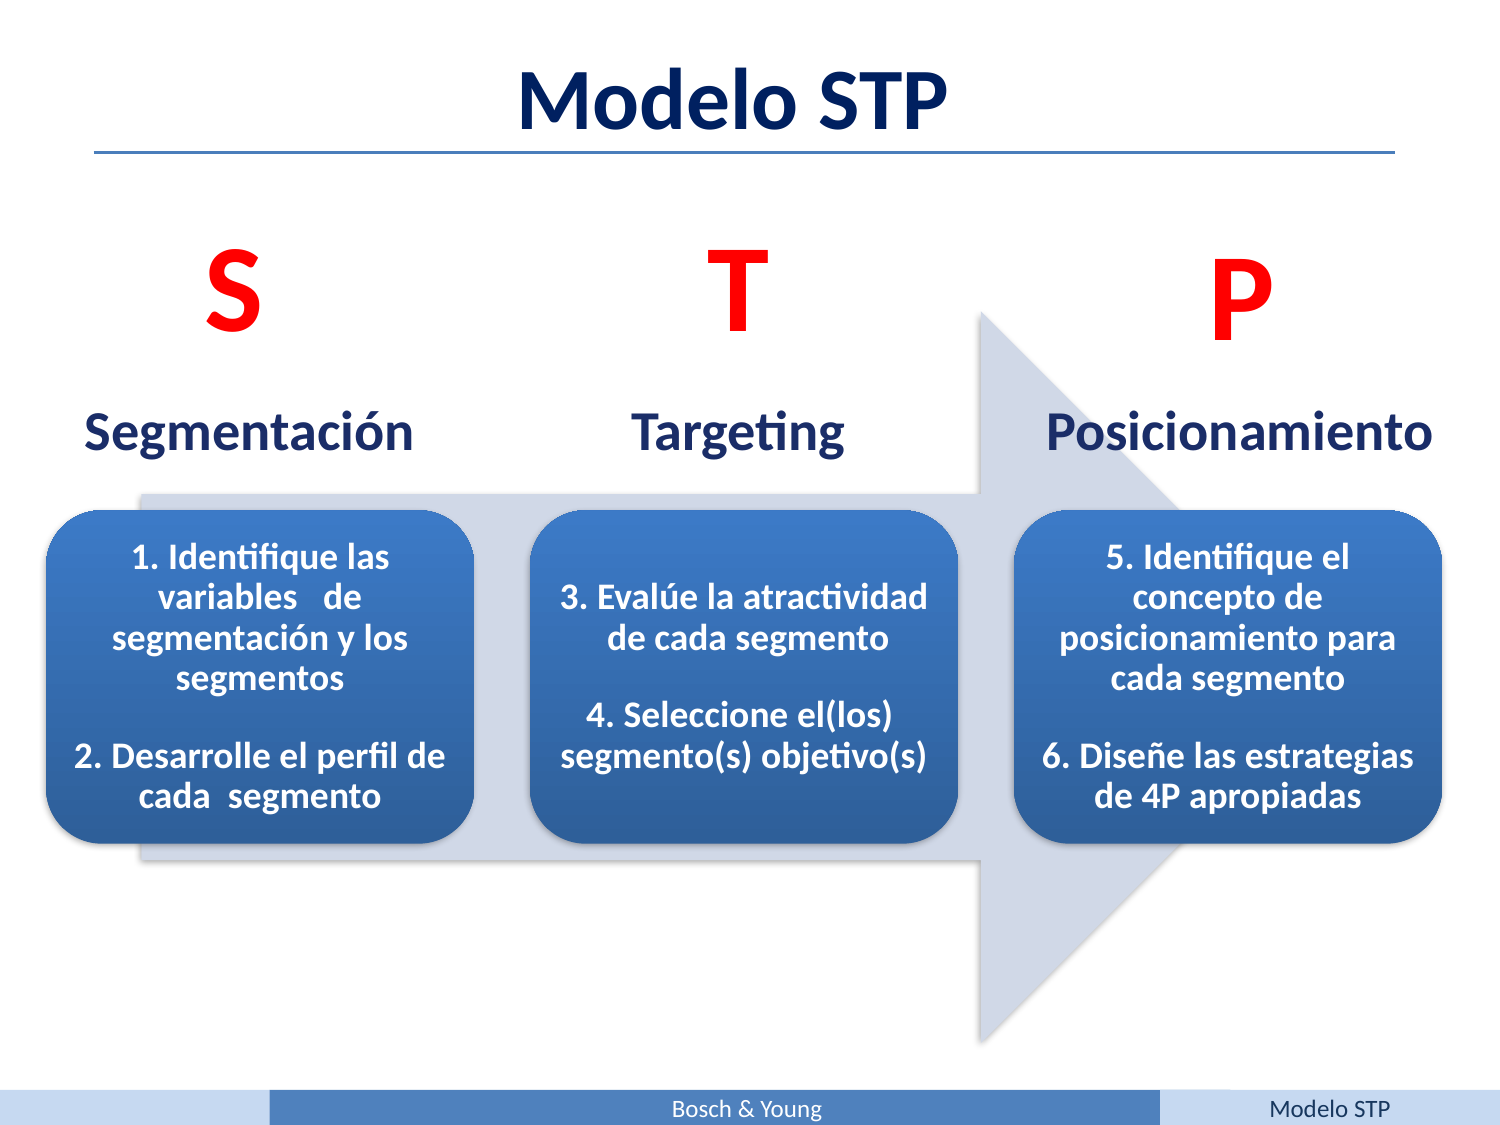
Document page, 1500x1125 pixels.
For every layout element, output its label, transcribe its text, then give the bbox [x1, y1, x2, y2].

text_box Modelo STP [46, 35, 1418, 155]
text_box Bosch & Young [272, 1088, 1158, 1125]
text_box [1031, 208, 1477, 471]
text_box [550, 198, 926, 471]
text_box [0, 1088, 272, 1125]
text_box Modelo STP [1158, 1088, 1500, 1125]
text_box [34, 310, 1454, 1044]
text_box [70, 198, 446, 471]
